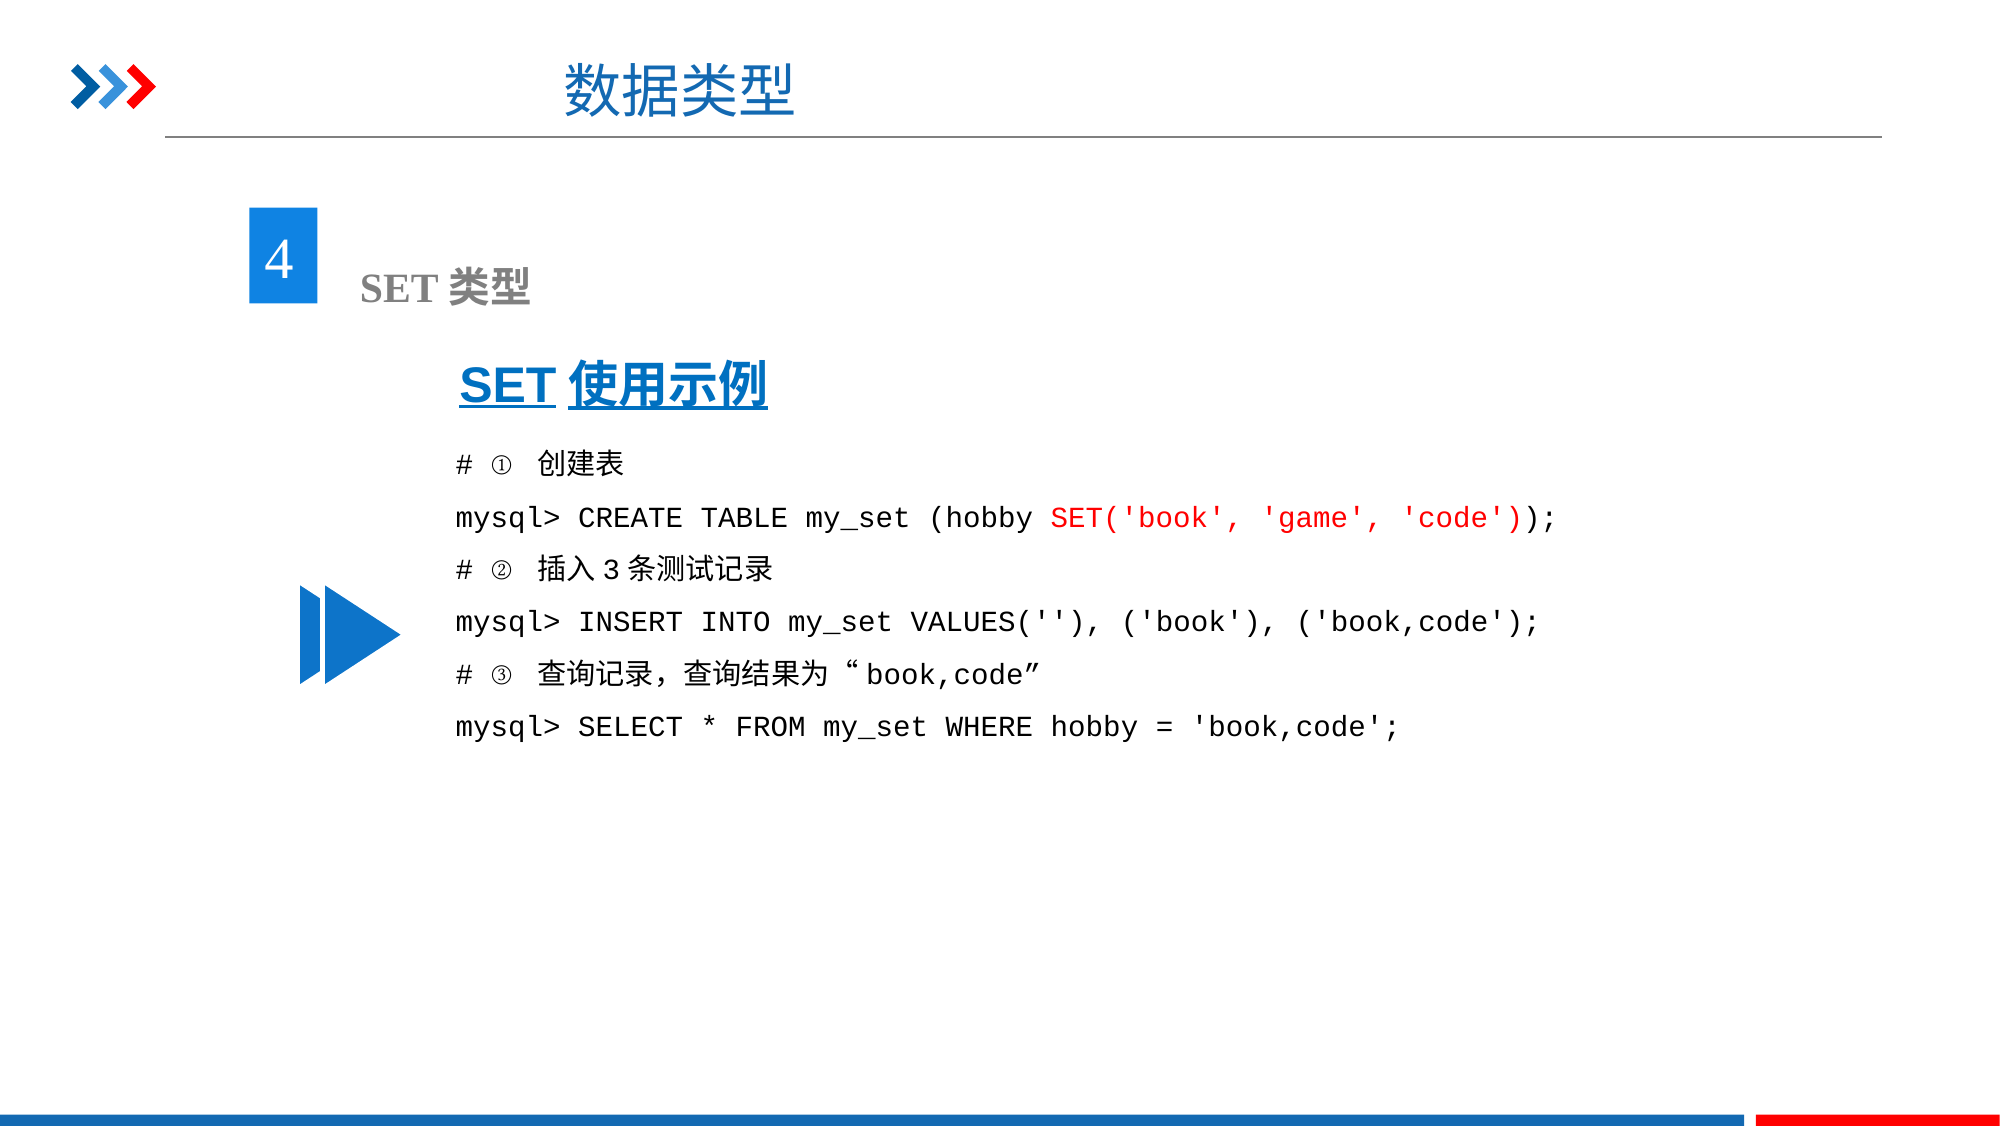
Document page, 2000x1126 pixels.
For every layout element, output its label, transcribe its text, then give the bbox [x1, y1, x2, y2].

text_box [249, 207, 318, 304]
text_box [403, 344, 1686, 754]
title 数据类型 [521, 25, 1296, 153]
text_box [297, 580, 406, 689]
text_box SET类型 [319, 245, 1092, 380]
